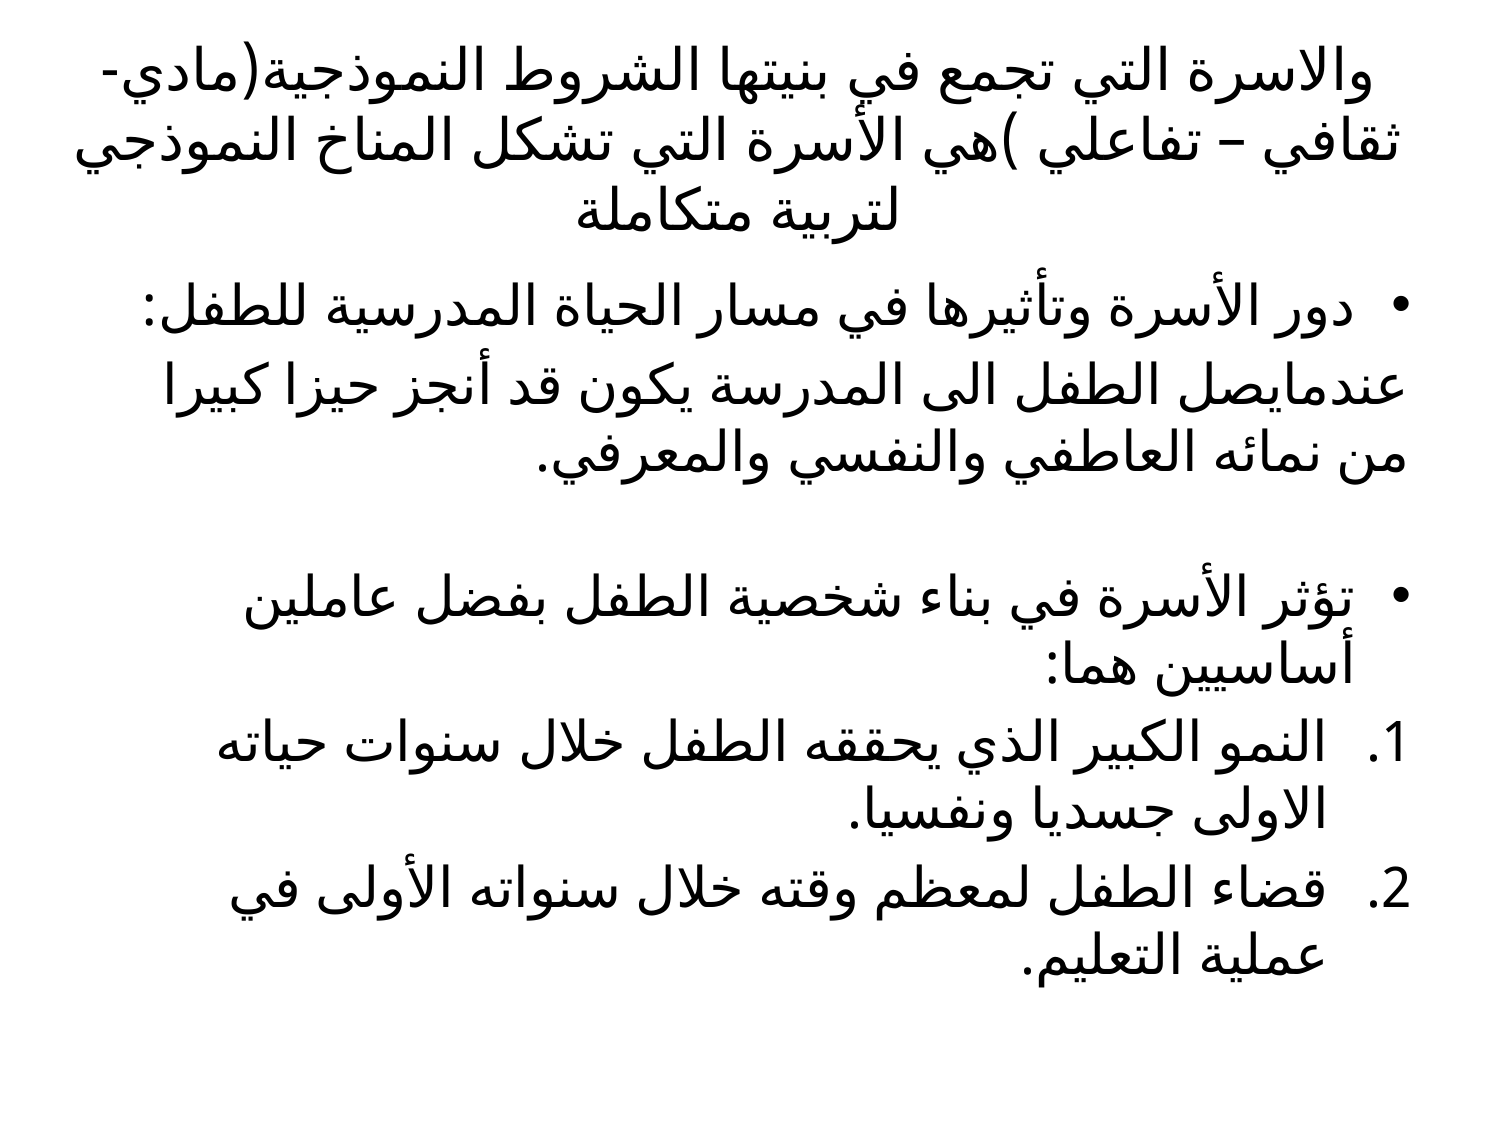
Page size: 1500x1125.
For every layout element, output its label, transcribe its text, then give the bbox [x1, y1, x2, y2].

list دور الأسرة وتأثيرها في مسار الحياة المدرسية للطفل: عندمايصل الطفل الى المدرسة يكون قد أنجز حيزا كبيرا من نمائه العاطفي والنفسي والمعرفي. تؤثر الأسرة في بناء شخصية الطفل بفضل عاملين أساسيين هما: النمو الكبير الذي يحققه الطفل خلال سنوات حياته الاولى جسديا ونفسيا. قضاء الطفل لمعظم وقته خلال سنواته الأولى في عملية التعليم. [75, 262, 1425, 1005]
title والاسرة التي تجمع في بنيتها الشروط النموذجية(مادي- ثقافي – تفاعلي )هي الأسرة التي تشكل المناخ النموذجي لتربية متكاملة [17, 42, 1459, 232]
